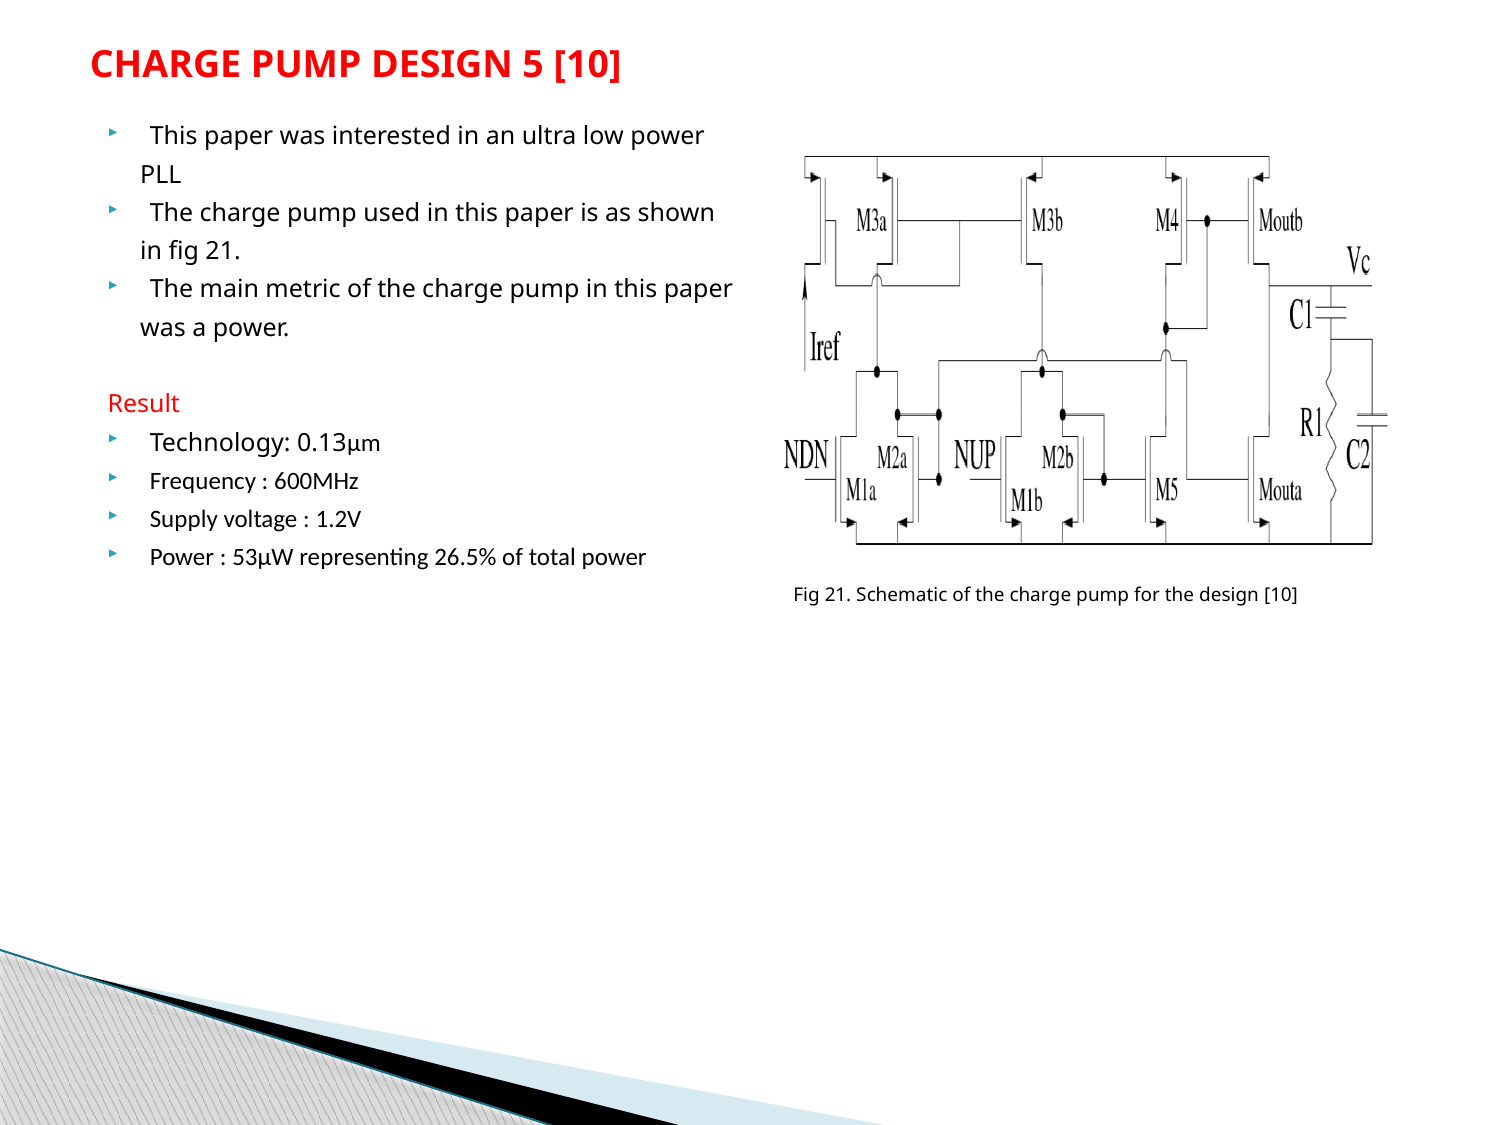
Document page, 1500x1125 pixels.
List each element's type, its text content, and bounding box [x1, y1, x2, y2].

title CHARGE PUMP DESIGN 5 [10] [75, 24, 1425, 100]
picture [762, 124, 1405, 575]
text_box Fig 21. Schematic of the charge pump for the design [10] [762, 574, 1413, 625]
list This paper was interested in an ultra low power PLL The charge pump used in this paper is as shown in fig 21. The main metric of the charge pump in this paper was a power. Result Technology: 0.13µm Frequency : 600MHz Supply voltage : 1.2V Power : 53µW representing 26.5% of total power [75, 112, 1425, 986]
